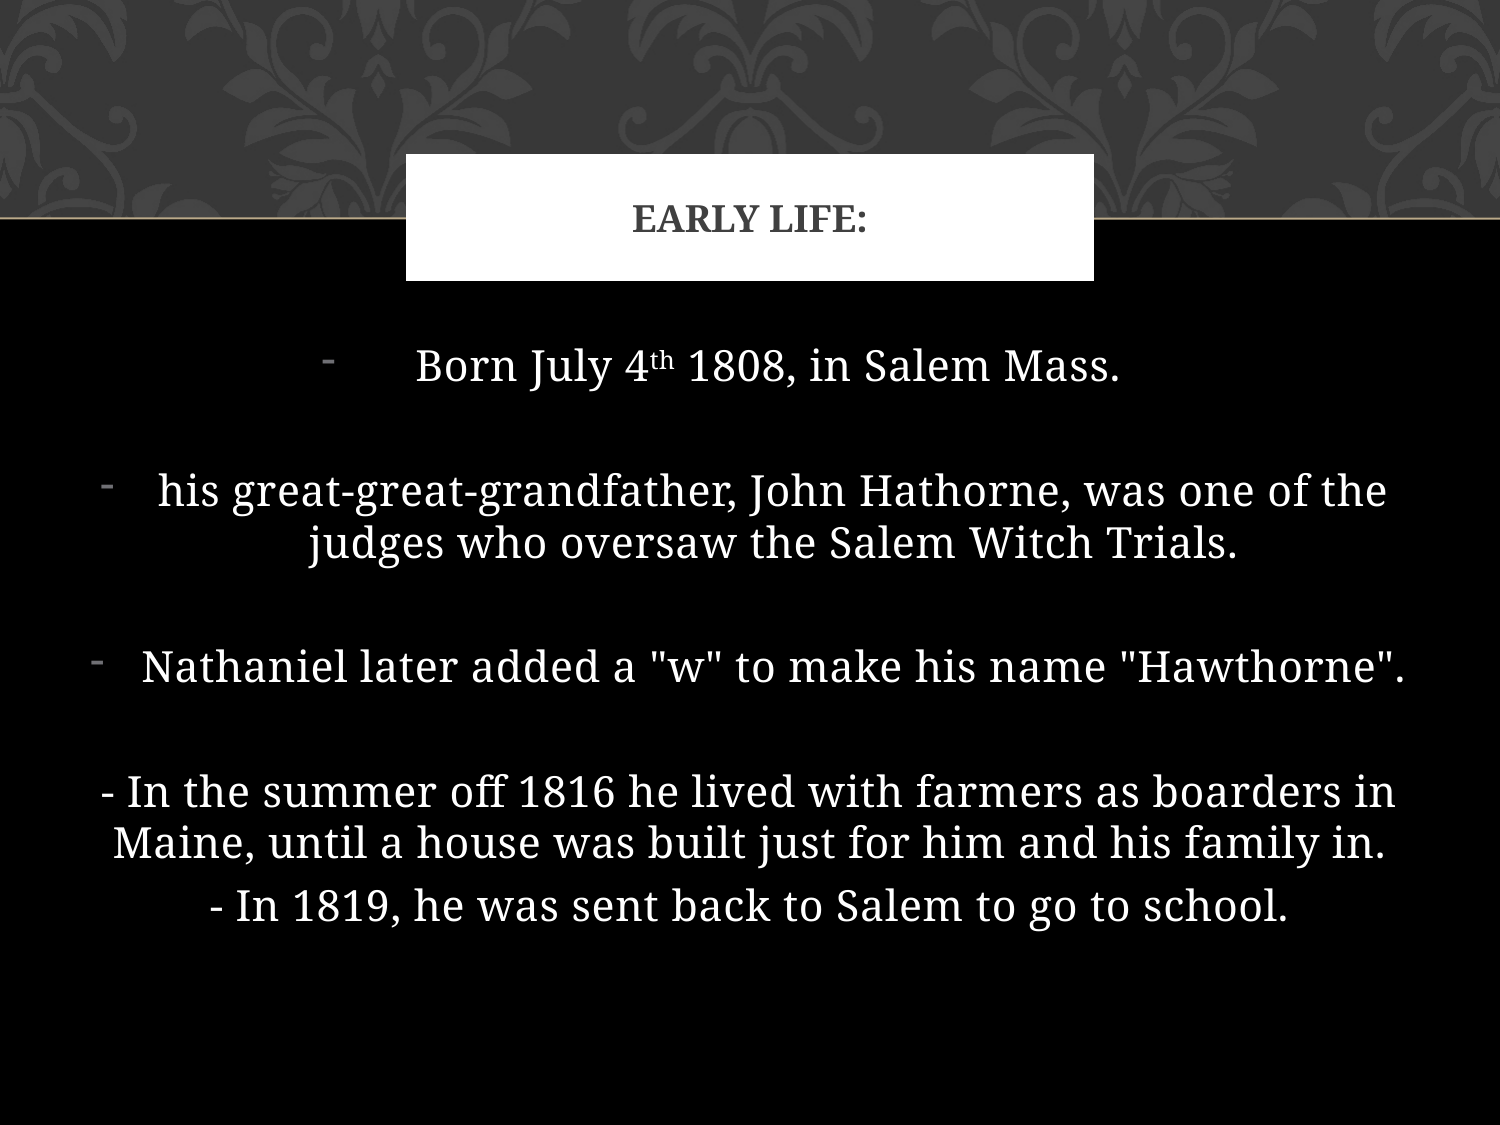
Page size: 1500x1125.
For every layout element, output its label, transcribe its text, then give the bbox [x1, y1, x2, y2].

list Born July 4th 1808, in Salem Mass. his great-great-grandfather, John Hathorne, was one of the judges who oversaw the Salem Witch Trials. Nathaniel later added a "w" to make his name "Hawthorne". - In the summer off 1816 he lived with farmers as boarders in Maine, until a house was built just for him and his family in. - In 1819, he was sent back to Salem to go to school. [75, 331, 1425, 1000]
title Early Life: [406, 154, 1094, 281]
